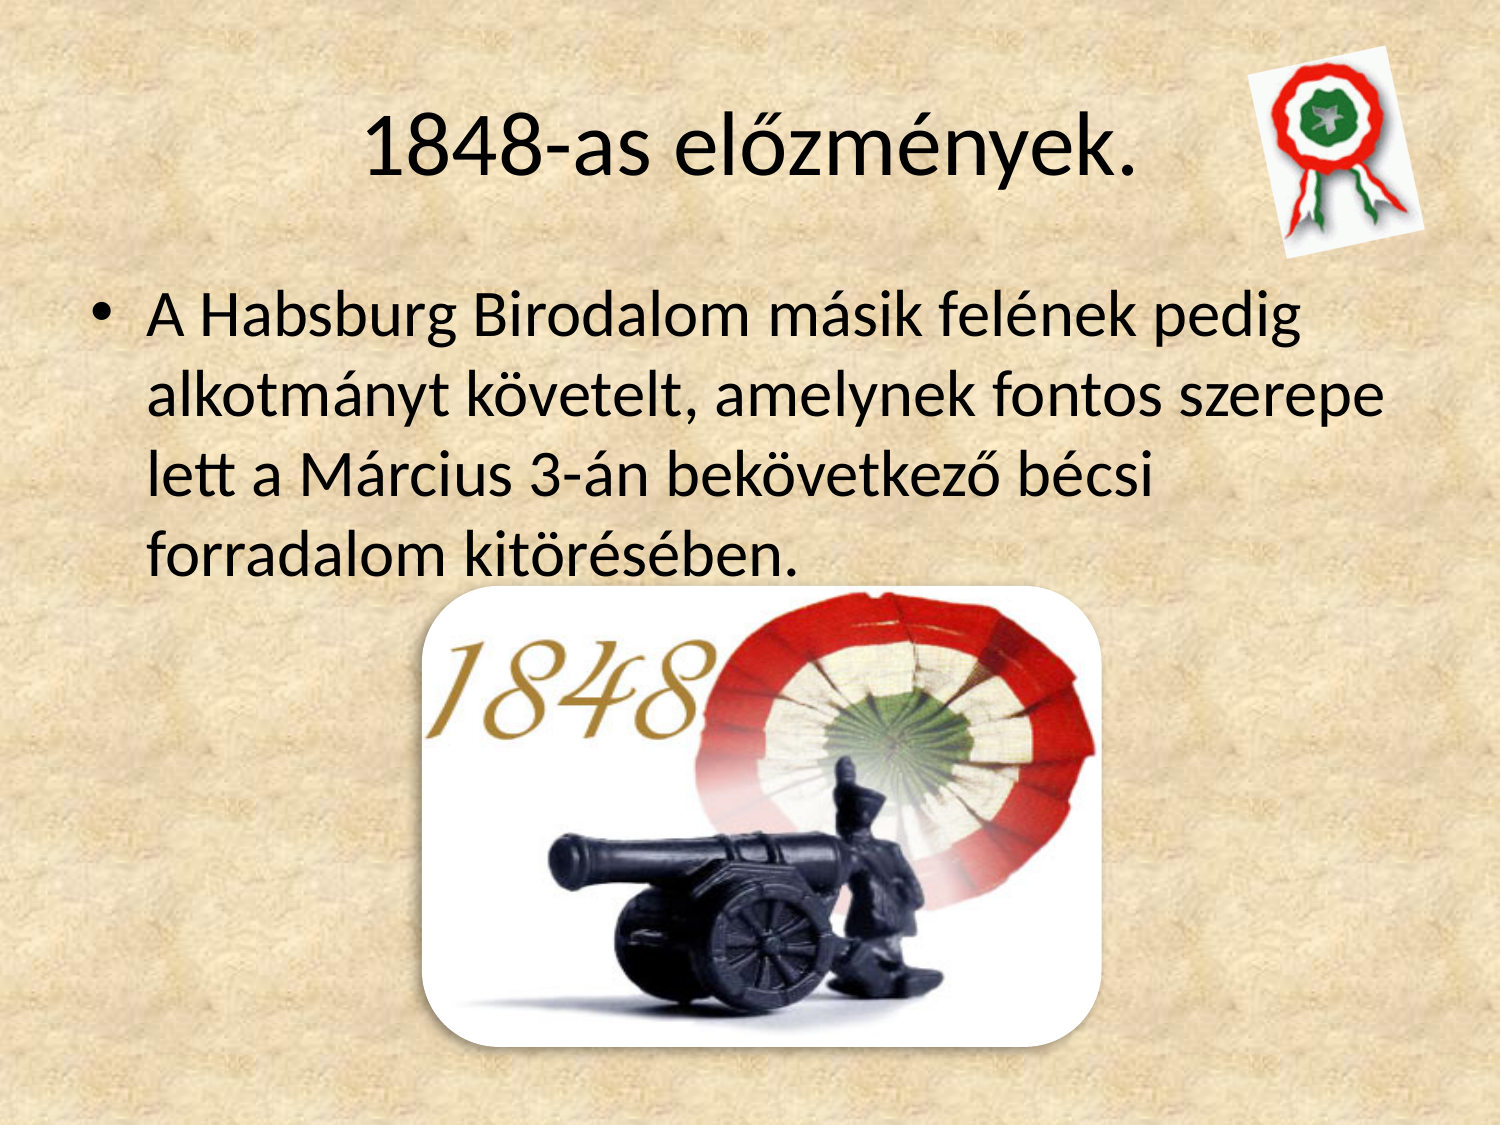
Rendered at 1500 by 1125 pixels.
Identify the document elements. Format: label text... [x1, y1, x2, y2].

list A Habsburg Birodalom másik felének pedig alkotmányt követelt, amelynek fontos szerepe lett a Március 3-án bekövetkező bécsi forradalom kitörésében. [75, 262, 1425, 1005]
picture [0, 0, 1500, 1125]
title 1848-as előzmények. [75, 45, 1425, 233]
